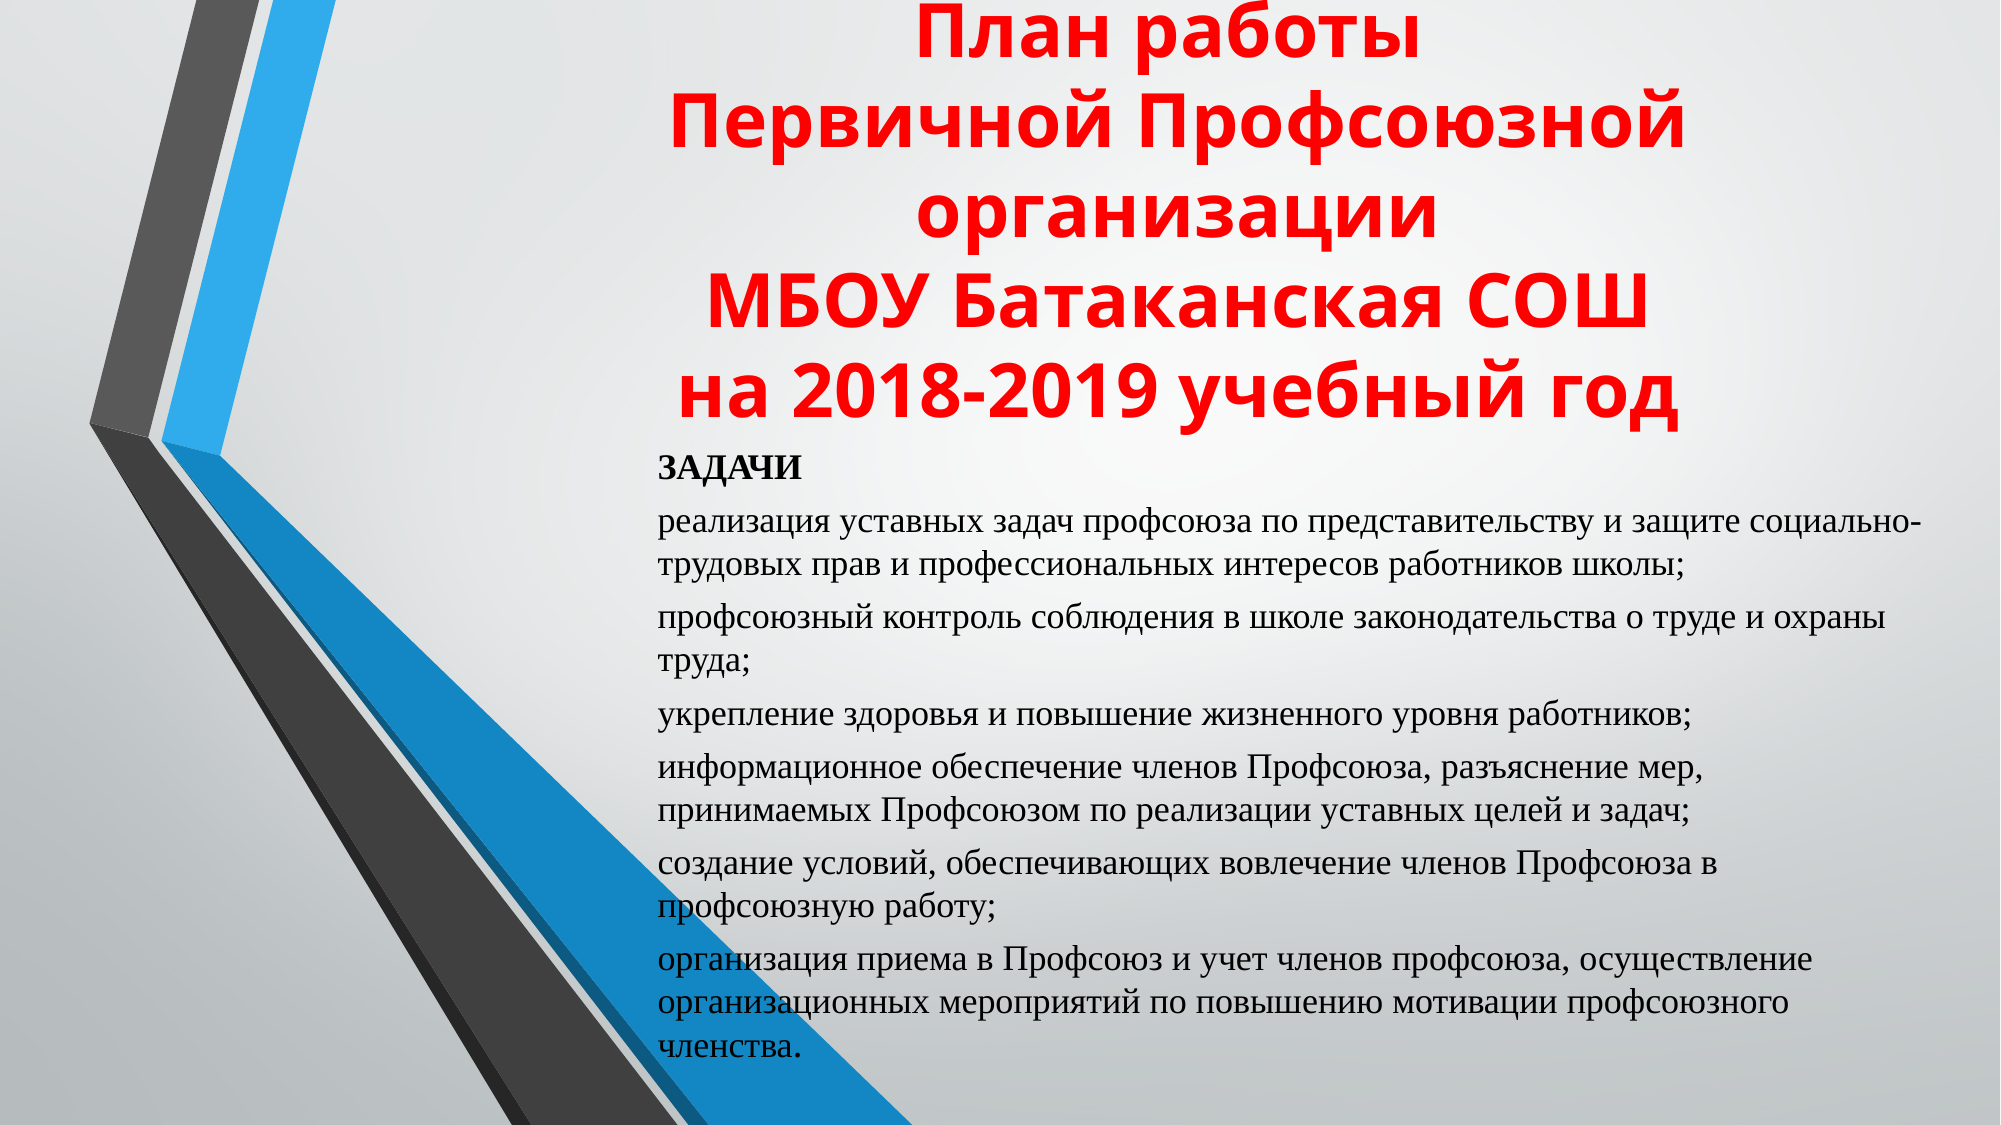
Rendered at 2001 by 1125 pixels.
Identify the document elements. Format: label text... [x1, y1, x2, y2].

subtitle ЗАДАЧИ реализация уставных задач профсоюза по представительству и защите социально-трудовых прав и профессиональных интересов работников школы; профсоюзный контроль соблюдения в школе законодательства о труде и охраны труда; укрепление здоровья и повышение жизненного уровня работников; информационное обеспечение членов Профсоюза, разъяснение мер, принимаемых Профсоюзом по реализации уставных целей и задач; создание условий, обеспечивающих вовлечение членов Профсоюза в профсоюзную работу; организация приема в Профсоюз и учет членов профсоюза, осуществление организационных мероприятий по повышению мотивации профсоюзного членства. [642, 435, 1940, 1076]
title План работы Первичной Профсоюзной организации МБОУ Батаканская СОШ на 2018-2019 учебный год [475, 63, 1882, 440]
